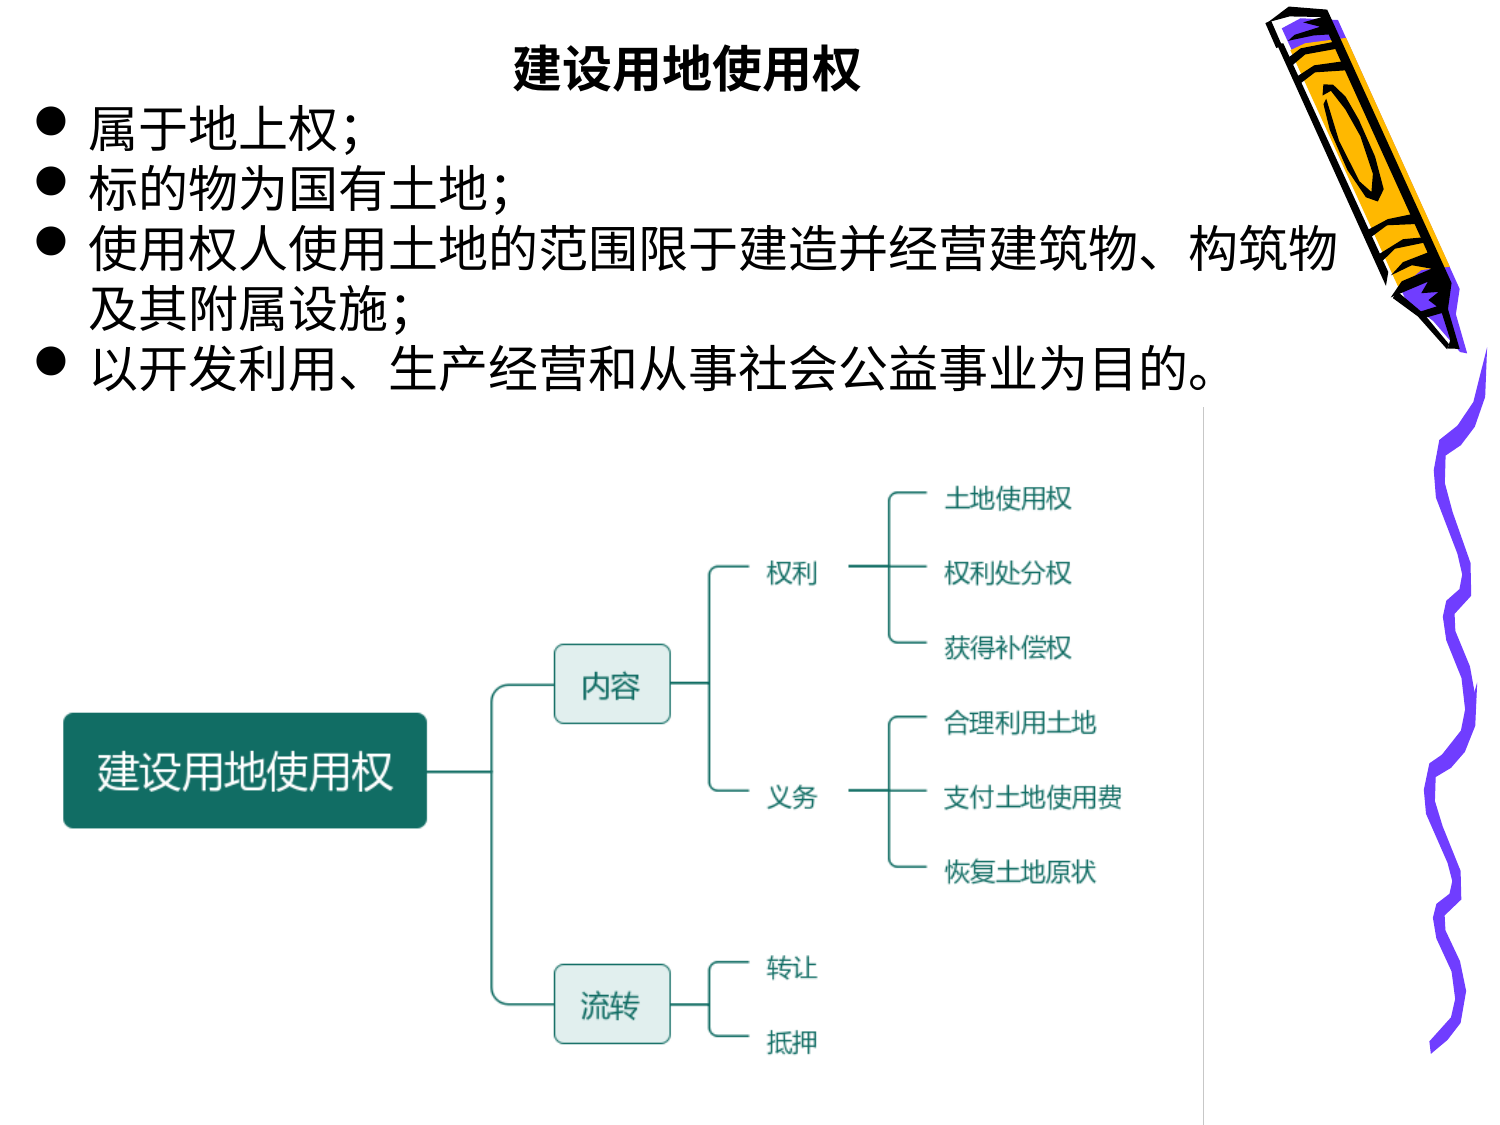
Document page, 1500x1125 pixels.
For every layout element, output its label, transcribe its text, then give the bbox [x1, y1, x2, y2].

text_box 建设用地使用权 属于地上权； 标的物为国有土地； 使用权人使用土地的范围限于建造并经营建筑物、构筑物及其附属设施； 以开发利用、生产经营和从事社会公益事业为目的。 [17, 30, 1358, 406]
picture [0, 407, 1211, 1125]
